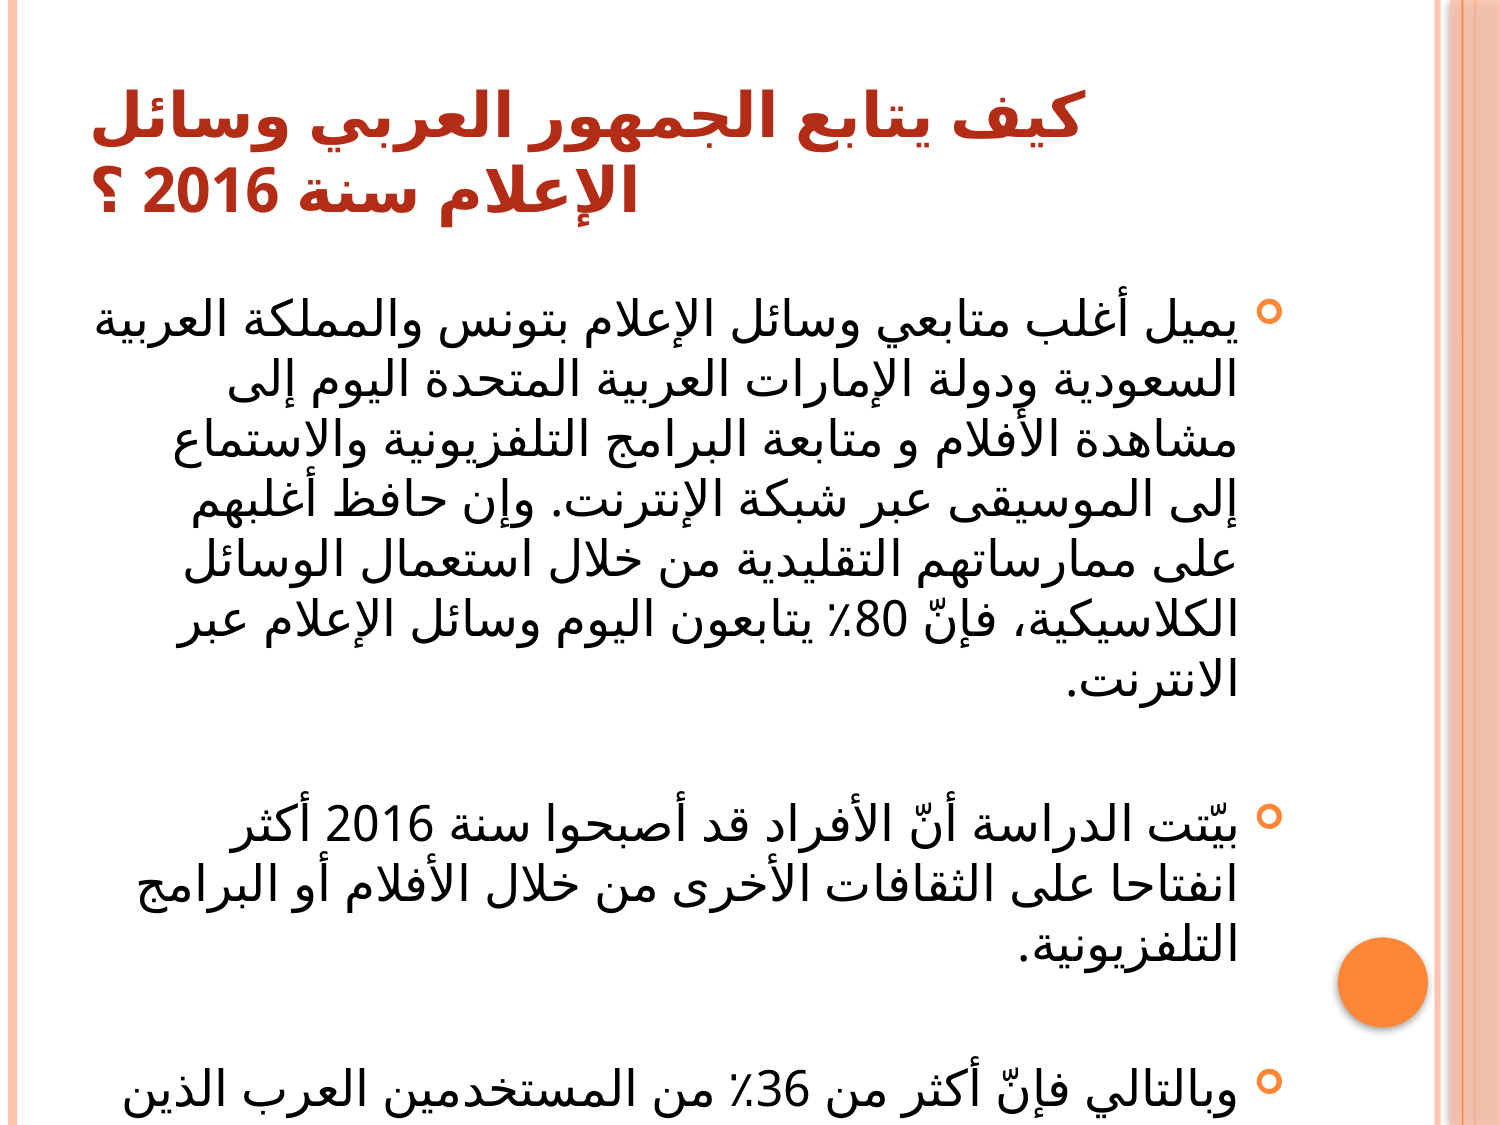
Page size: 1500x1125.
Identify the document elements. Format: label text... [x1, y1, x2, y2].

title كيف يتابع الجمهور العربي وسائل الإعلام سنة 2016 ؟ [75, 45, 1300, 233]
list يميل أغلب متابعي وسائل الإعلام بتونس والمملكة العربية السعودية ودولة الإمارات العربية المتحدة اليوم إلى مشاهدة الأفلام و متابعة البرامج التلفزيونية والاستماع إلى الموسيقى عبر شبكة الإنترنت. وإن حافظ أغلبهم على ممارساتهم التقليدية من خلال استعمال الوسائل الكلاسيكية، فإنّ 80٪ يتابعون اليوم وسائل الإعلام عبر الانترنت. بيّتت الدراسة أنّ الأفراد قد أصبحوا سنة 2016 أكثر انفتاحا على الثقافات الأخرى من خلال الأفلام أو البرامج التلفزيونية. وبالتالي فإنّ أكثر من 36٪ من المستخدمين العرب الذين تشملهم عينة الدراسة توجد بقائمة قنواتهم التلفزية قناة ناطقة بلغة أجنبية. [75, 278, 1300, 1062]
